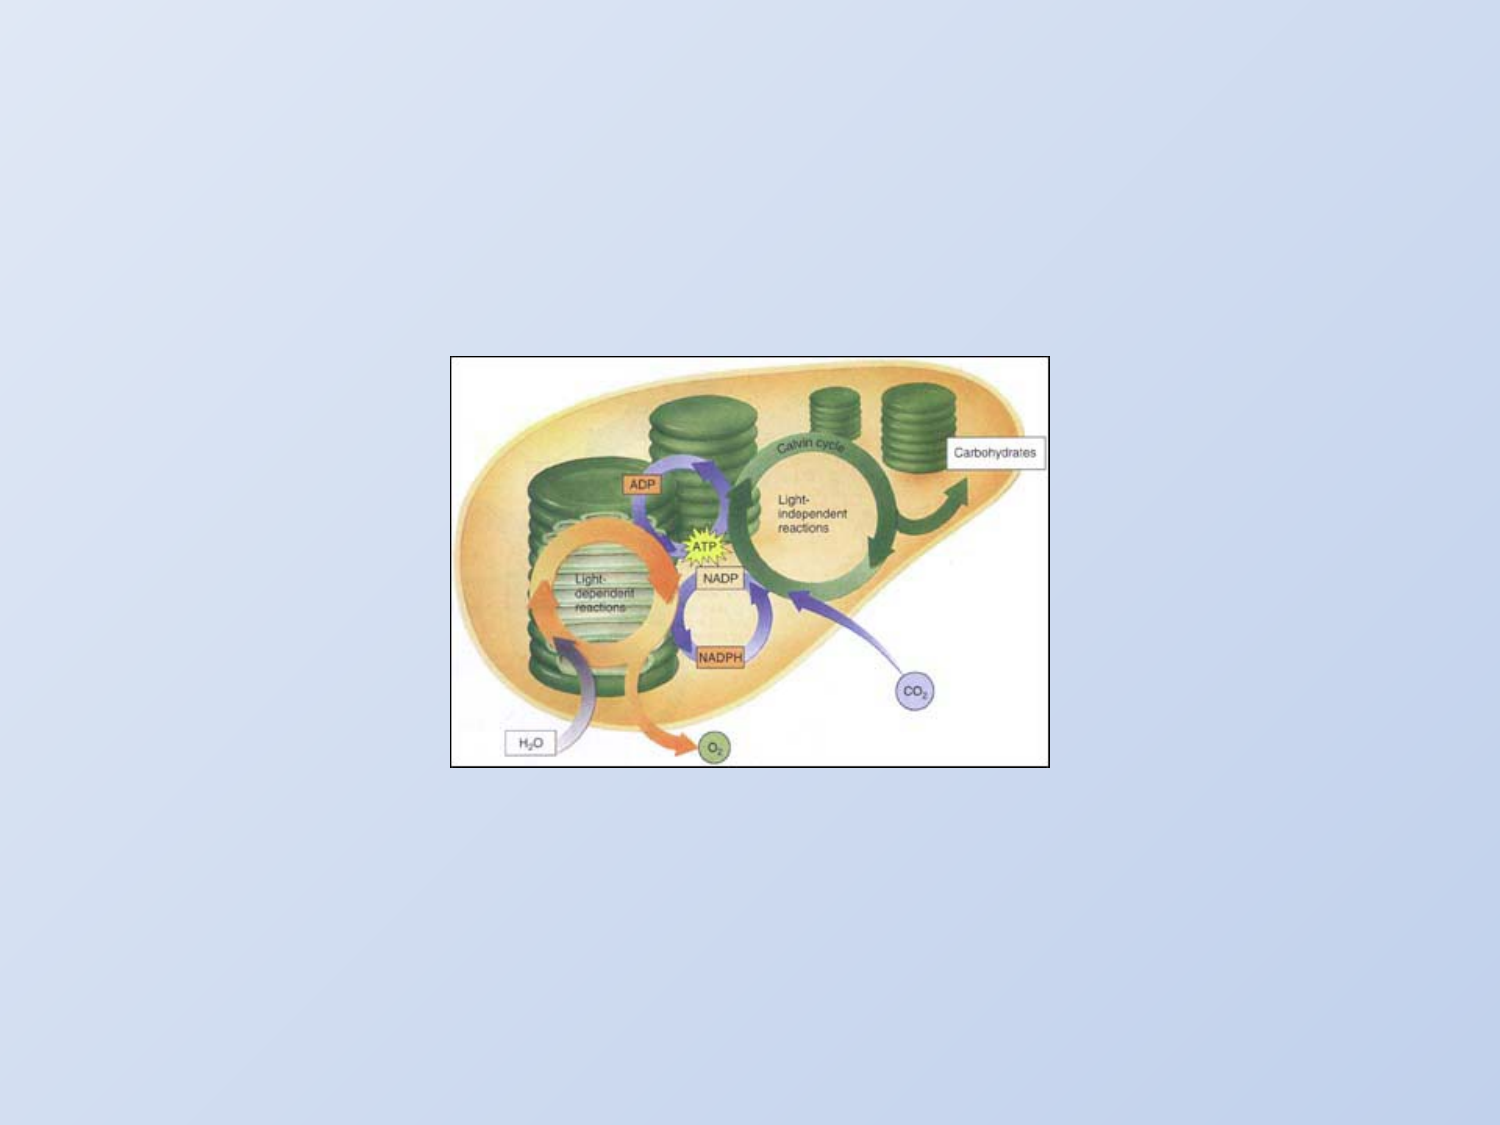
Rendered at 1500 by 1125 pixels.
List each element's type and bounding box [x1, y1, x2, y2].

picture [449, 356, 1051, 769]
